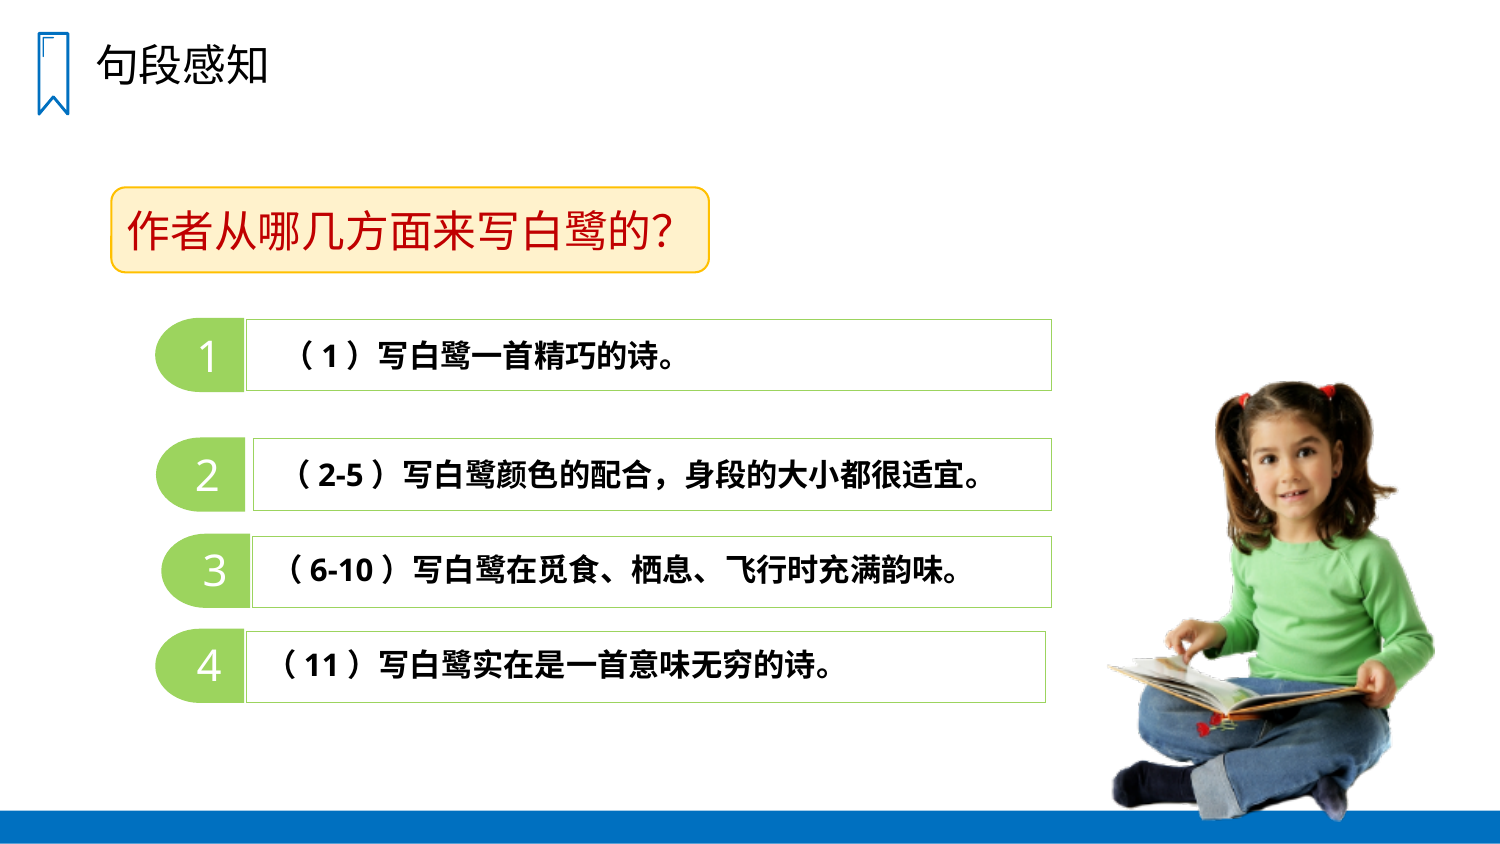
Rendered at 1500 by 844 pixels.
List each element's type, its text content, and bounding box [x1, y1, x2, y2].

text_box [160, 533, 251, 609]
text_box 4 [185, 631, 220, 696]
text_box [252, 536, 1052, 608]
picture [1106, 380, 1435, 822]
text_box （2-5）写白鹭颜色的配合，身段的大小都很适宜。 [268, 449, 1092, 499]
text_box [253, 438, 1052, 511]
text_box [155, 436, 246, 513]
text_box [246, 319, 1052, 391]
text_box （6-10）写白鹭在觅食、栖息、飞行时充满韵味。 [260, 544, 1022, 594]
text_box （1）写白鹭一首精巧的诗。 [271, 330, 1119, 379]
text_box 2 [183, 442, 218, 507]
text_box 作者从哪几方面来写白鹭的？ [110, 186, 710, 274]
text_box 1 [185, 322, 220, 387]
text_box 句段感知 [83, 32, 282, 96]
text_box [154, 628, 245, 704]
text_box [246, 631, 1046, 703]
text_box （11）写白鹭实在是一首意味无穷的诗。 [253, 639, 912, 689]
text_box [154, 317, 245, 393]
text_box 3 [191, 536, 226, 601]
